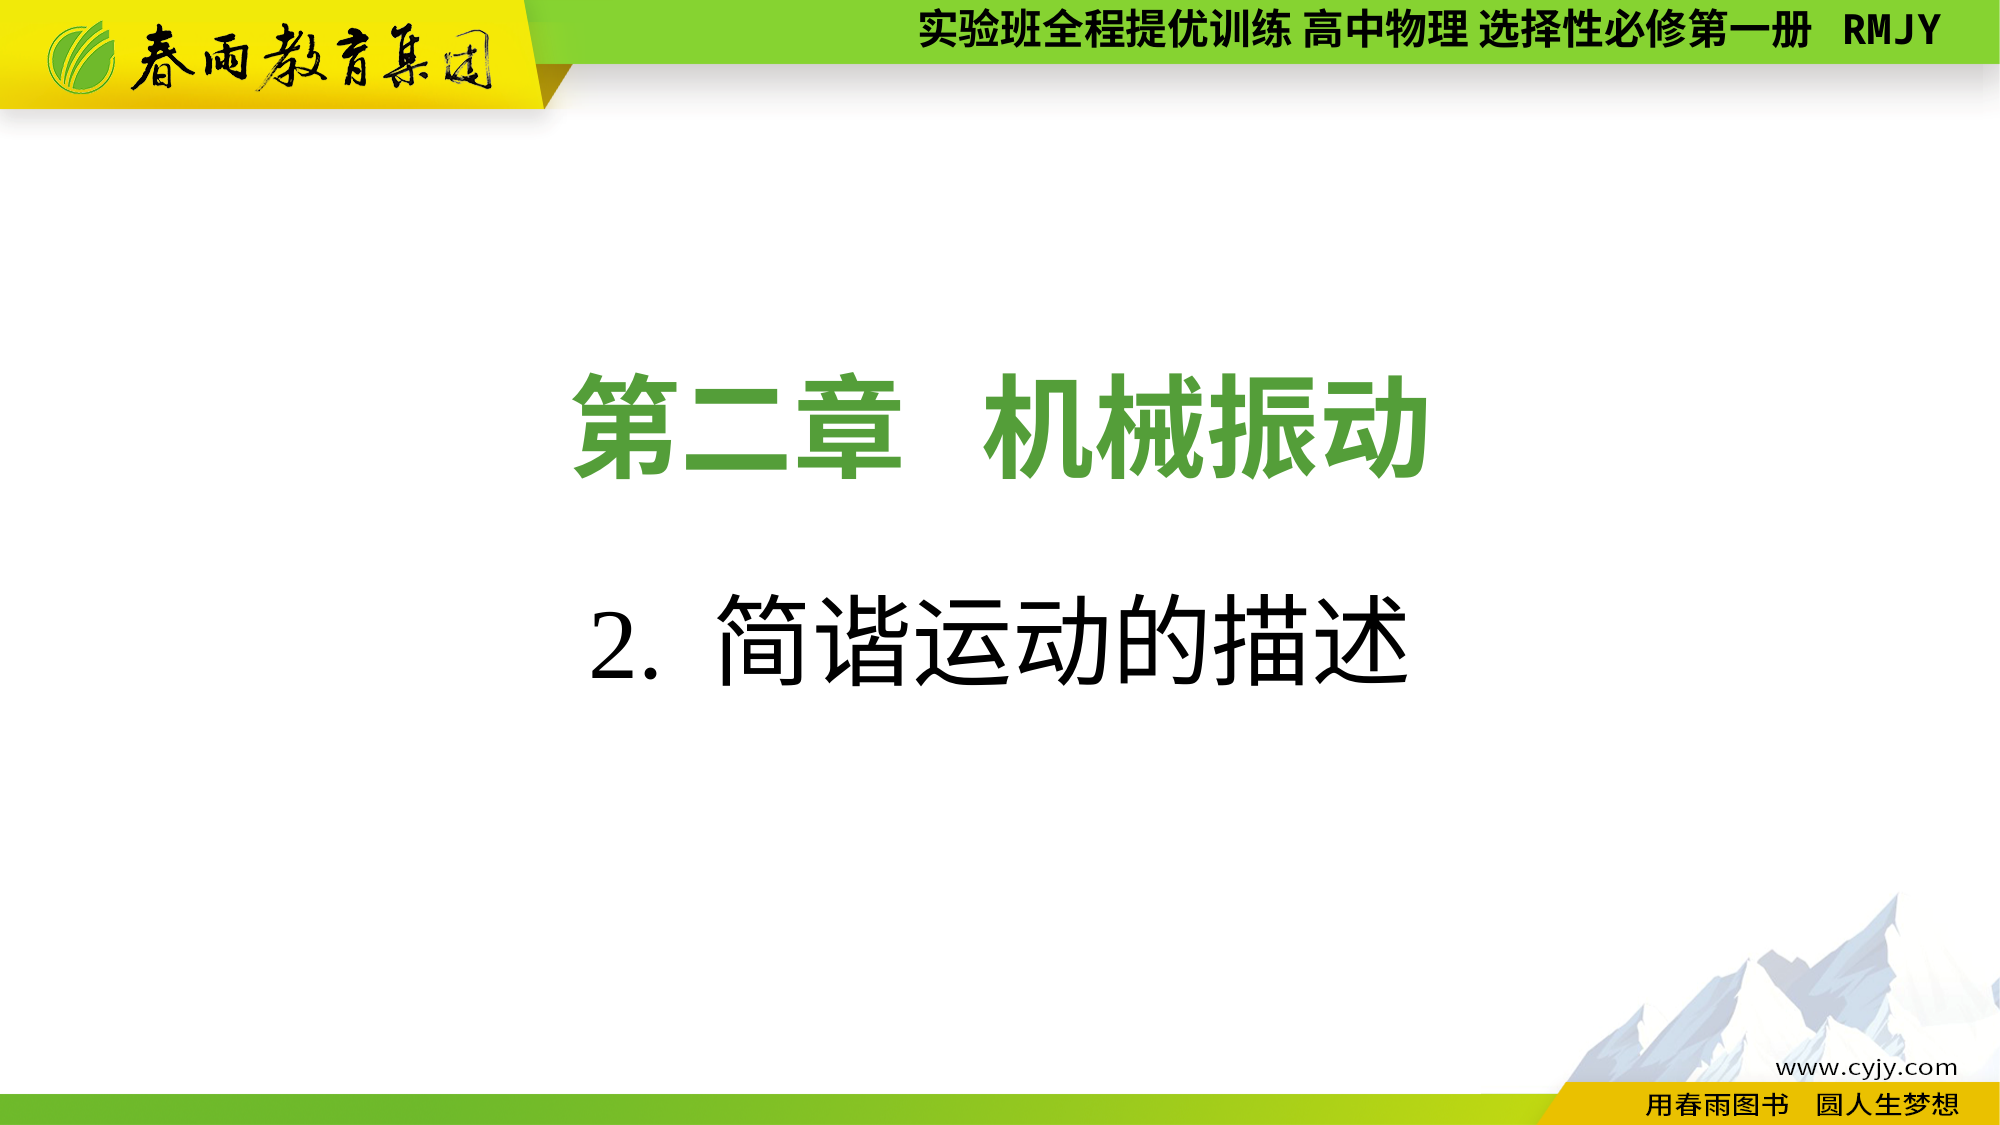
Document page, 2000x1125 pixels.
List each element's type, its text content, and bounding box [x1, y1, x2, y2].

text_box 2. 简谐运动的描述 [54, 511, 1946, 706]
picture [0, 0, 2000, 1125]
text_box 第二章 机械振动 [54, 282, 1946, 500]
